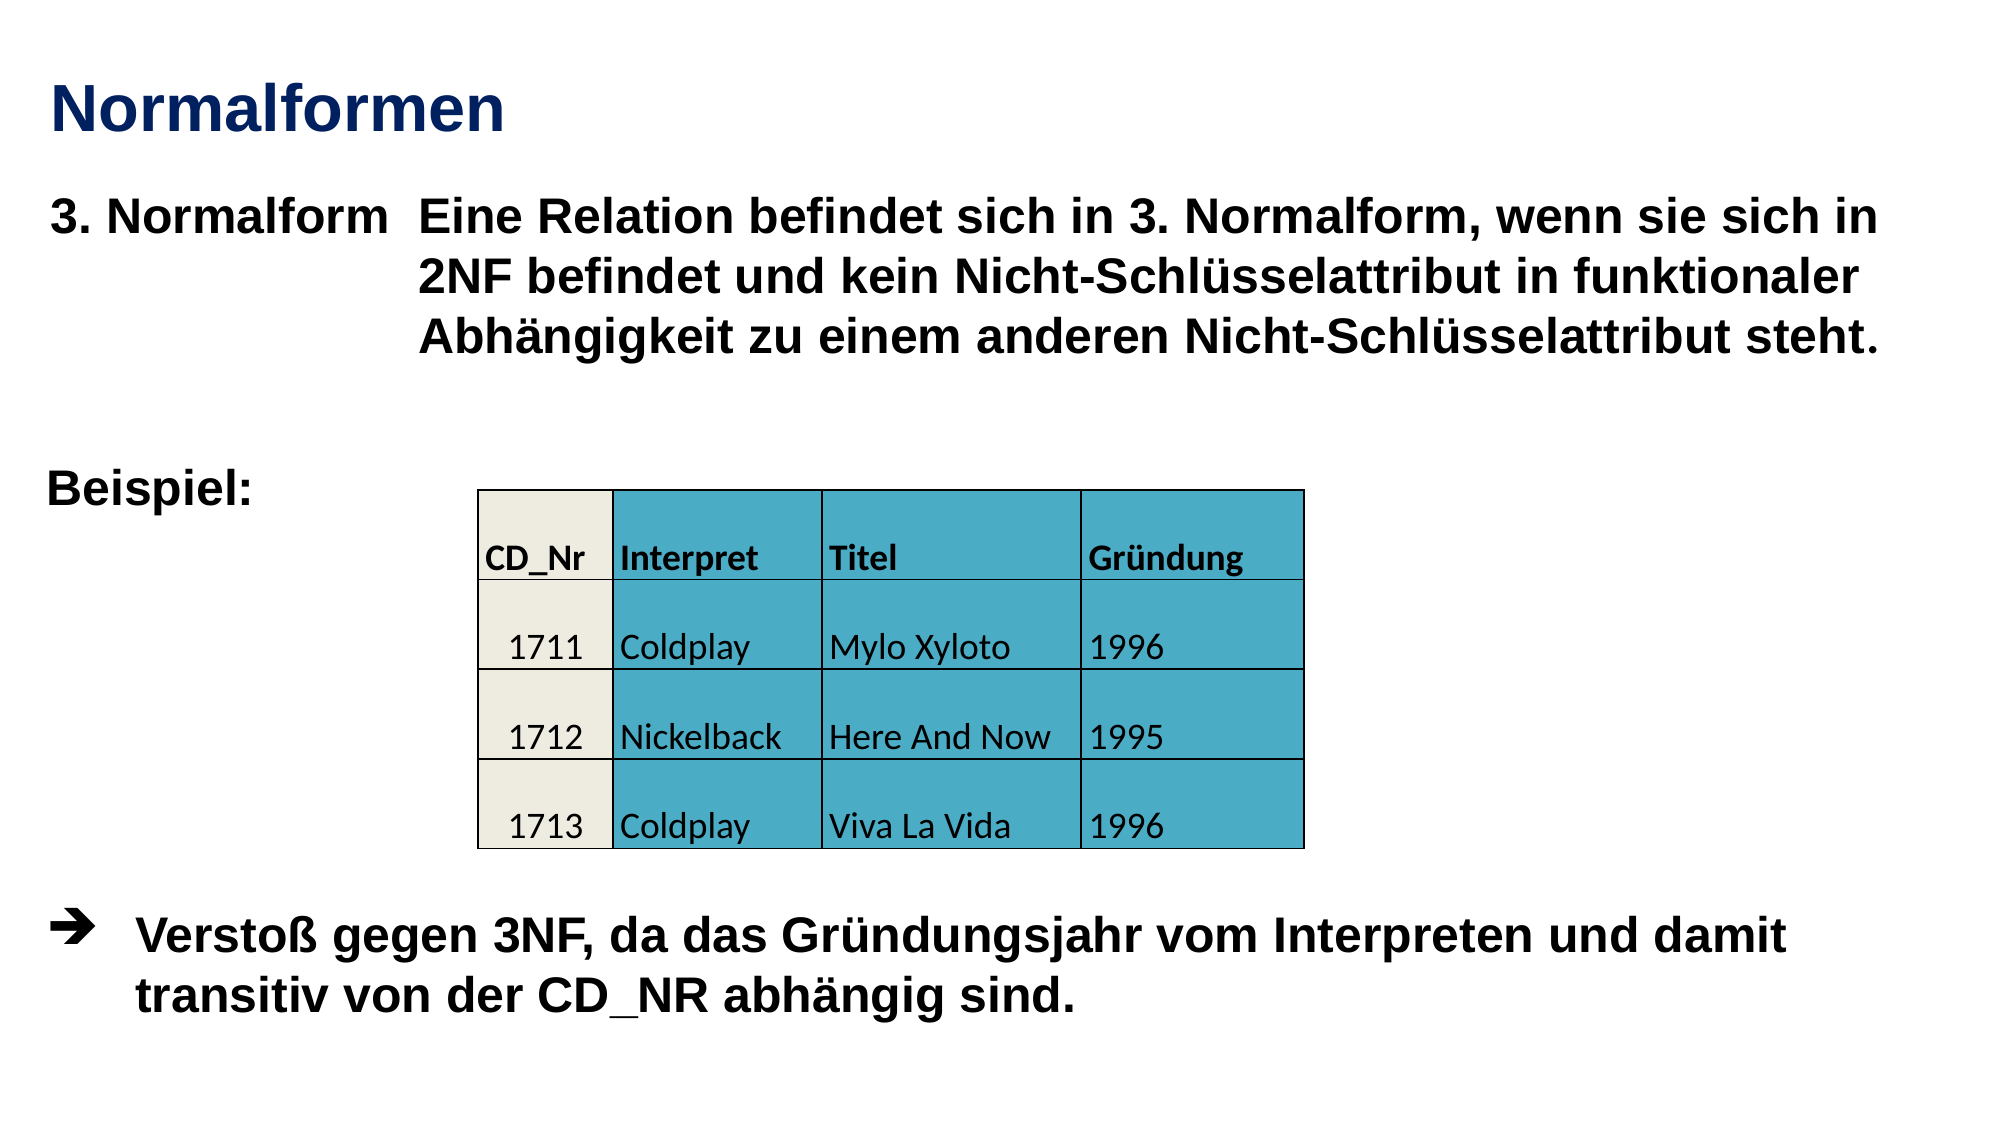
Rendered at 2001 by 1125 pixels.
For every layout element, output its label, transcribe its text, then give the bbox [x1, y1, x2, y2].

text_box Normalformen [35, 56, 1036, 152]
table_cell Mylo Xyloto [823, 580, 1080, 668]
table_cell Coldplay [614, 580, 821, 668]
table_cell 1713 [479, 760, 612, 848]
table_cell 1996 [1082, 760, 1303, 848]
table_header Titel [823, 491, 1080, 579]
text_box Beispiel: [31, 448, 294, 583]
text_box Verstoß gegen 3NF, da das Gründungsjahr vom Interpreten und damit transitiv von der CD_NR abhängig sind. [31, 894, 1931, 1030]
table_cell Coldplay [614, 760, 821, 848]
text_box 3. Normalform Eine Relation befindet sich in 3. Normalform, wenn sie sich in 2NF befindet und kein Nicht-Schlüsselattribut in funktionaler Abhängigkeit zu einem anderen Nicht-Schlüsselattribut steht. [35, 175, 1900, 371]
table_header Interpret [614, 491, 821, 579]
table_cell 1712 [479, 670, 612, 758]
table_cell 1996 [1082, 580, 1303, 668]
table_cell 1711 [479, 580, 612, 668]
table_cell 1995 [1082, 670, 1303, 758]
table_cell Viva La Vida [823, 760, 1080, 848]
table_header Gründung [1082, 491, 1303, 579]
table_cell Here And Now [823, 670, 1080, 758]
table_cell Nickelback [614, 670, 821, 758]
table_header CD_Nr [479, 491, 612, 579]
